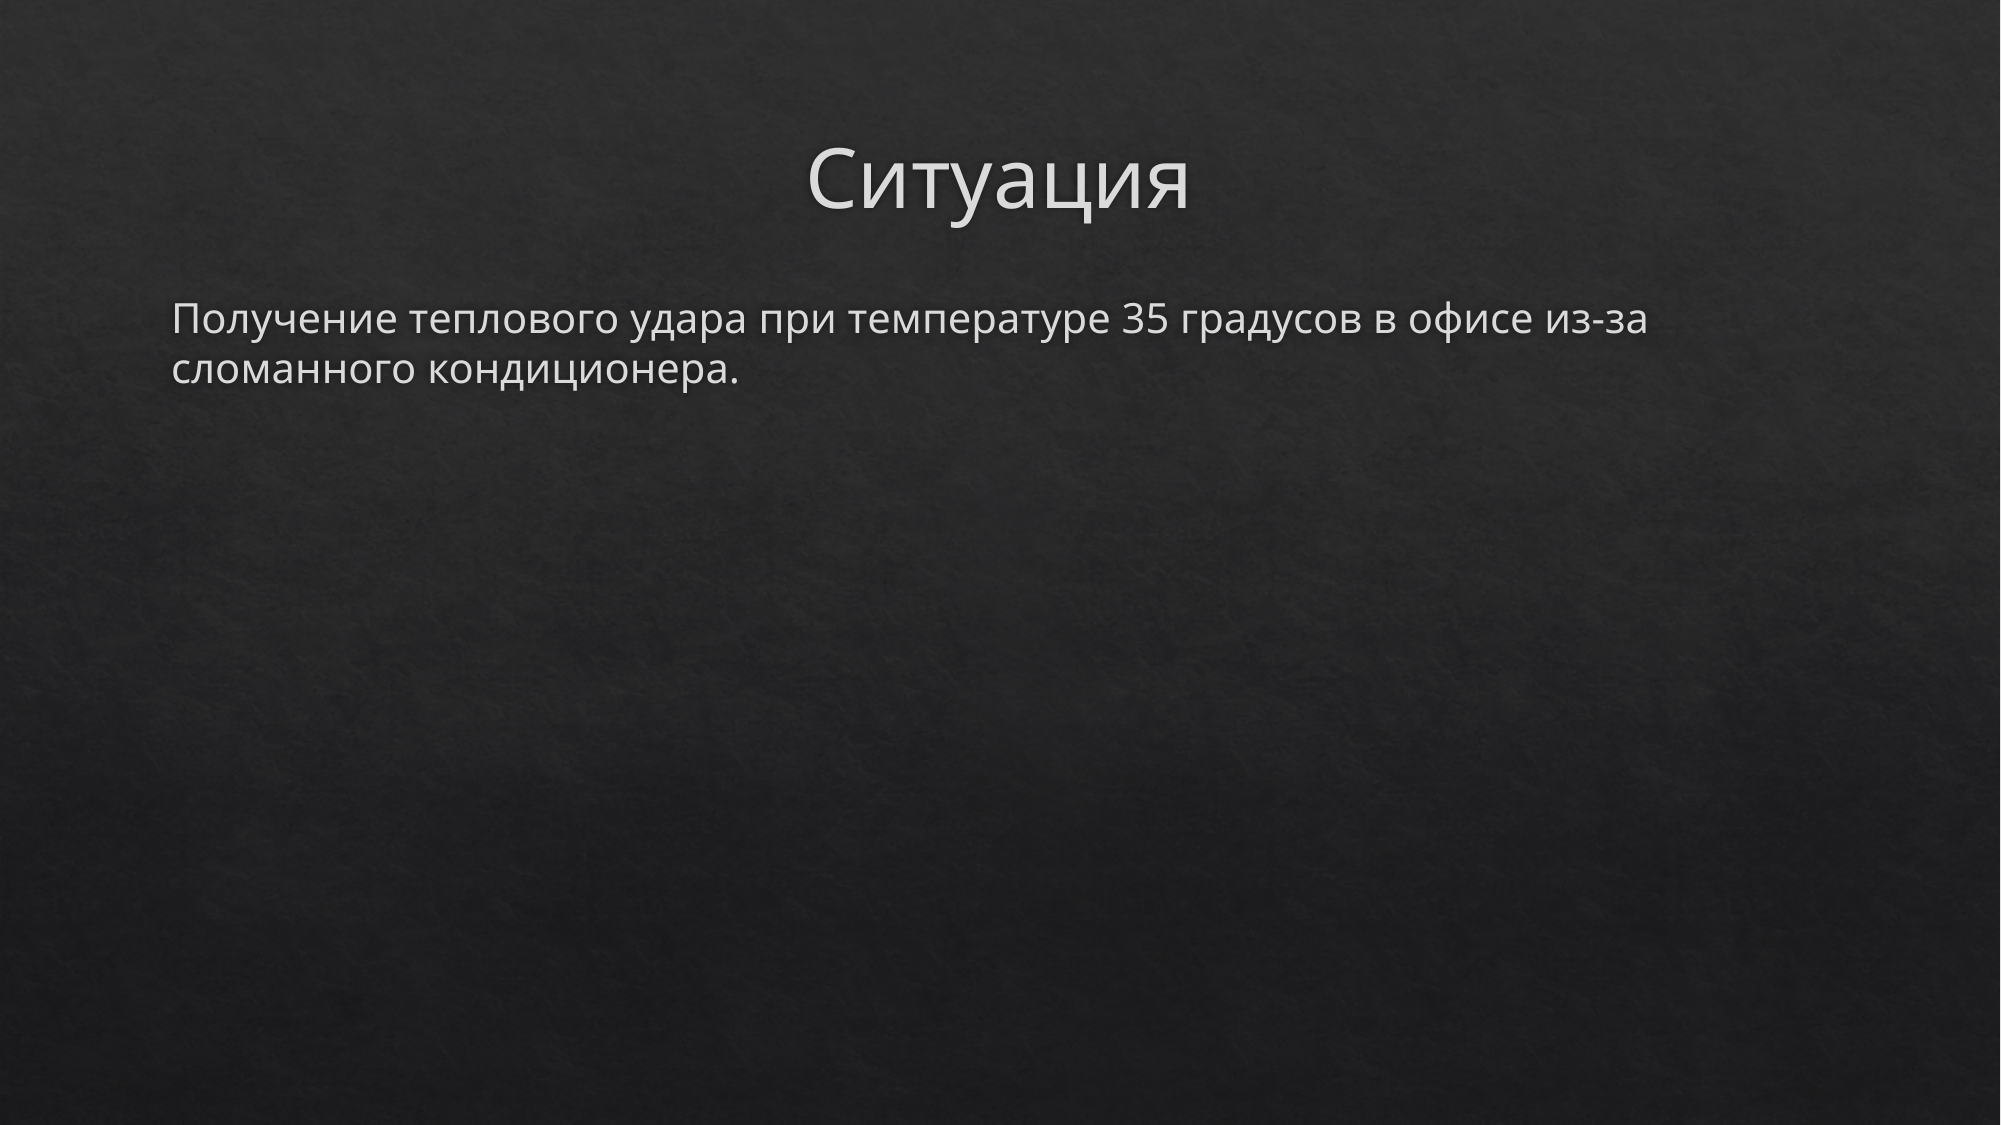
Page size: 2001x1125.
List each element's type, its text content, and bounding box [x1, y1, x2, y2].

title Ситуация [149, 95, 1849, 255]
list Получение теплового удара при температуре 35 градусов в офисе из-за сломанного кондиционера. [149, 284, 1849, 950]
